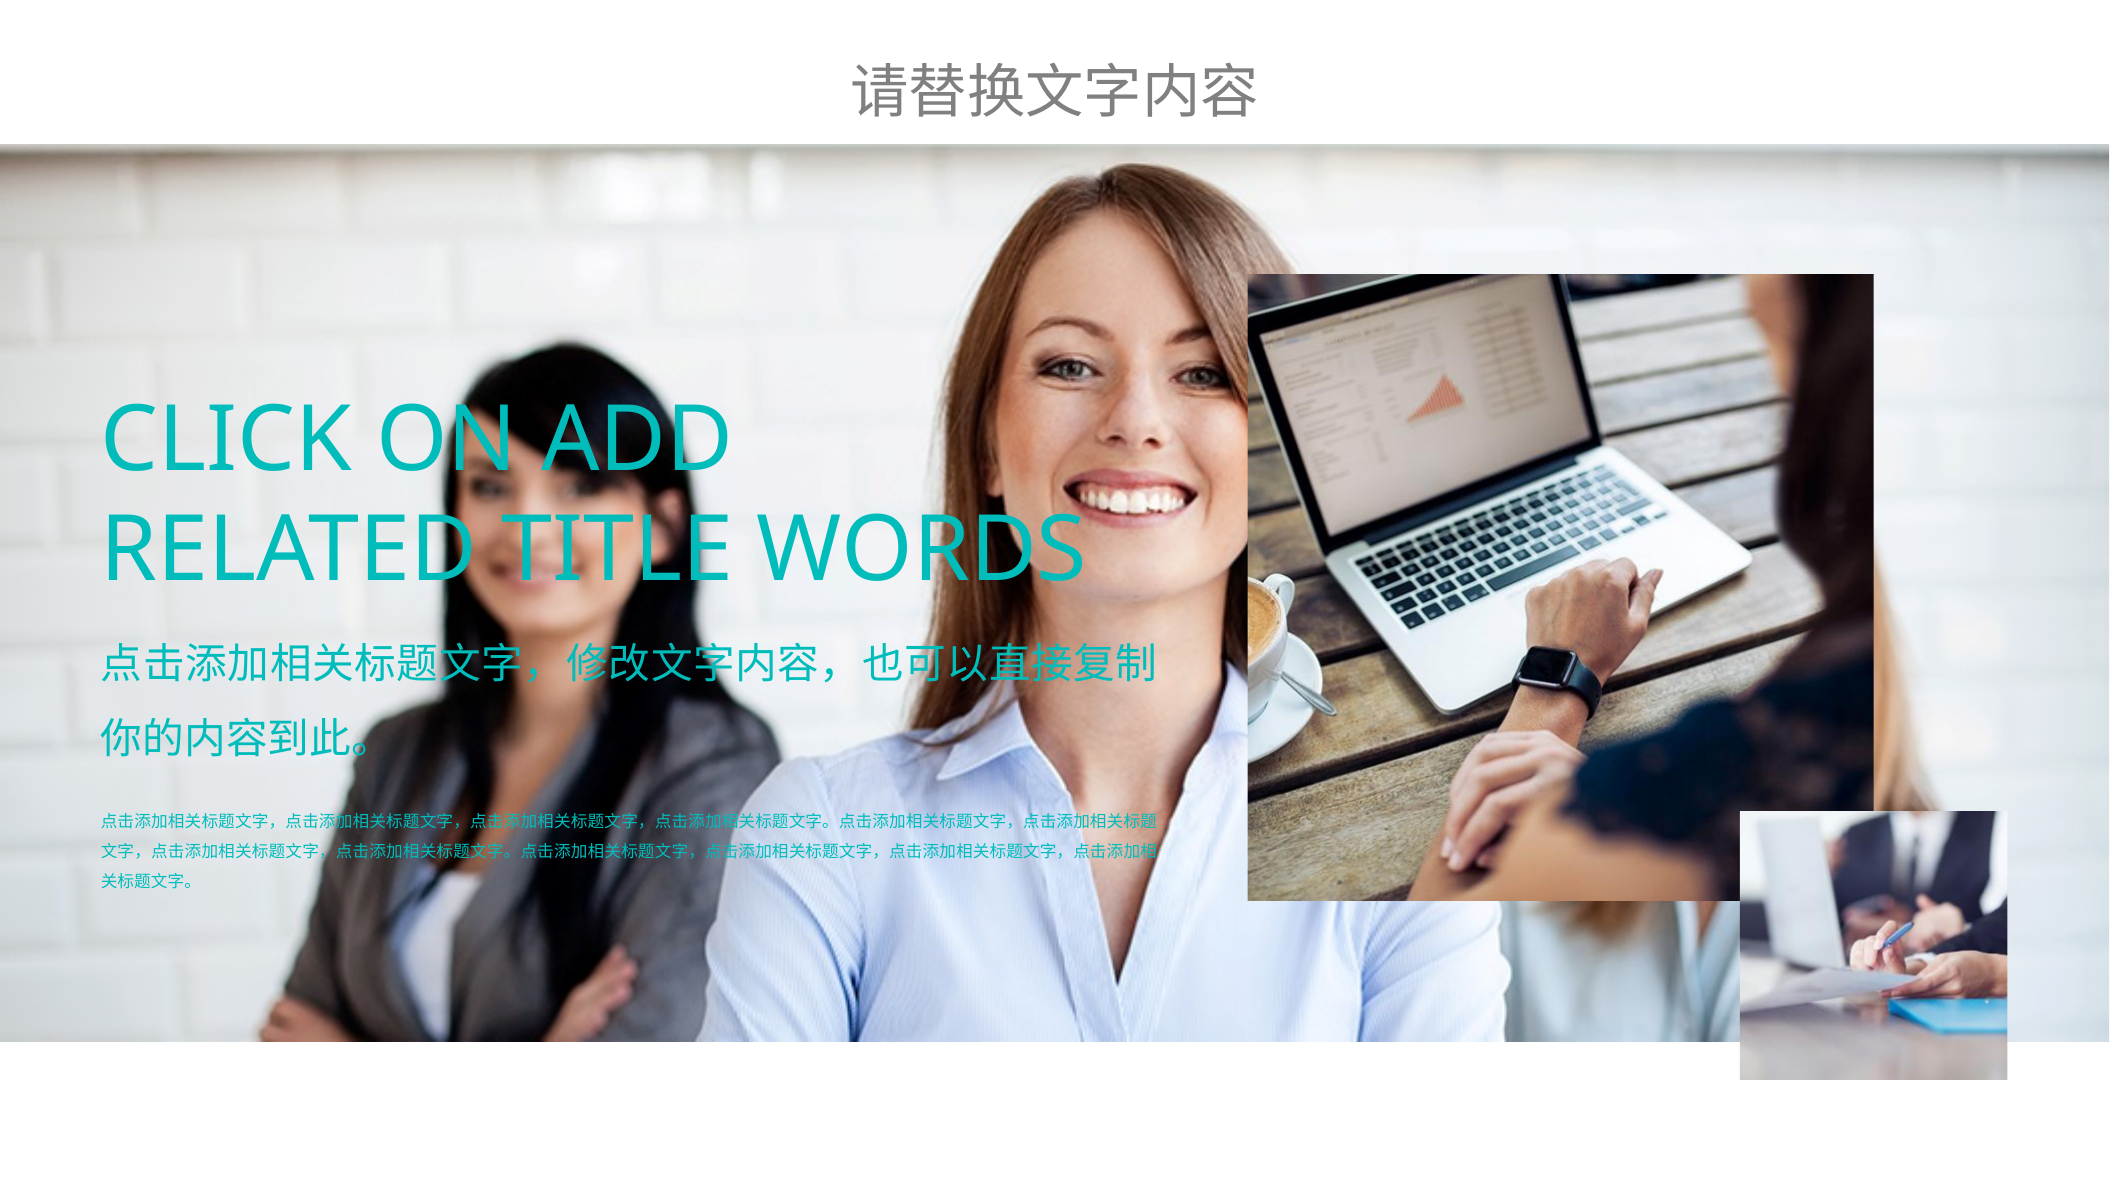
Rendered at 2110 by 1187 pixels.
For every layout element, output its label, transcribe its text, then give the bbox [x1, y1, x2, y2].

text_box [0, 143, 2110, 1043]
text_box 请替换文字内容 [820, 32, 1289, 124]
text_box CLICK ON ADD RELATED TITLE WORDS [86, 371, 1173, 604]
text_box 点击添加相关标题文字，修改文字内容，也可以直接复制你的内容到此。 点击添加相关标题文字，点击添加相关标题文字，点击添加相关标题文字，点击添加相关标题文字。点击添加相关标题文字，点击添加相关标题文字，点击添加相关标题文字，点击添加相关标题文字。点击添加相关标题文字，点击添加相关标题文字，点击添加相关标题文字，点击添加相关标题文字。 [86, 604, 1173, 899]
text_box [1247, 273, 1875, 901]
text_box [1739, 811, 2008, 1080]
